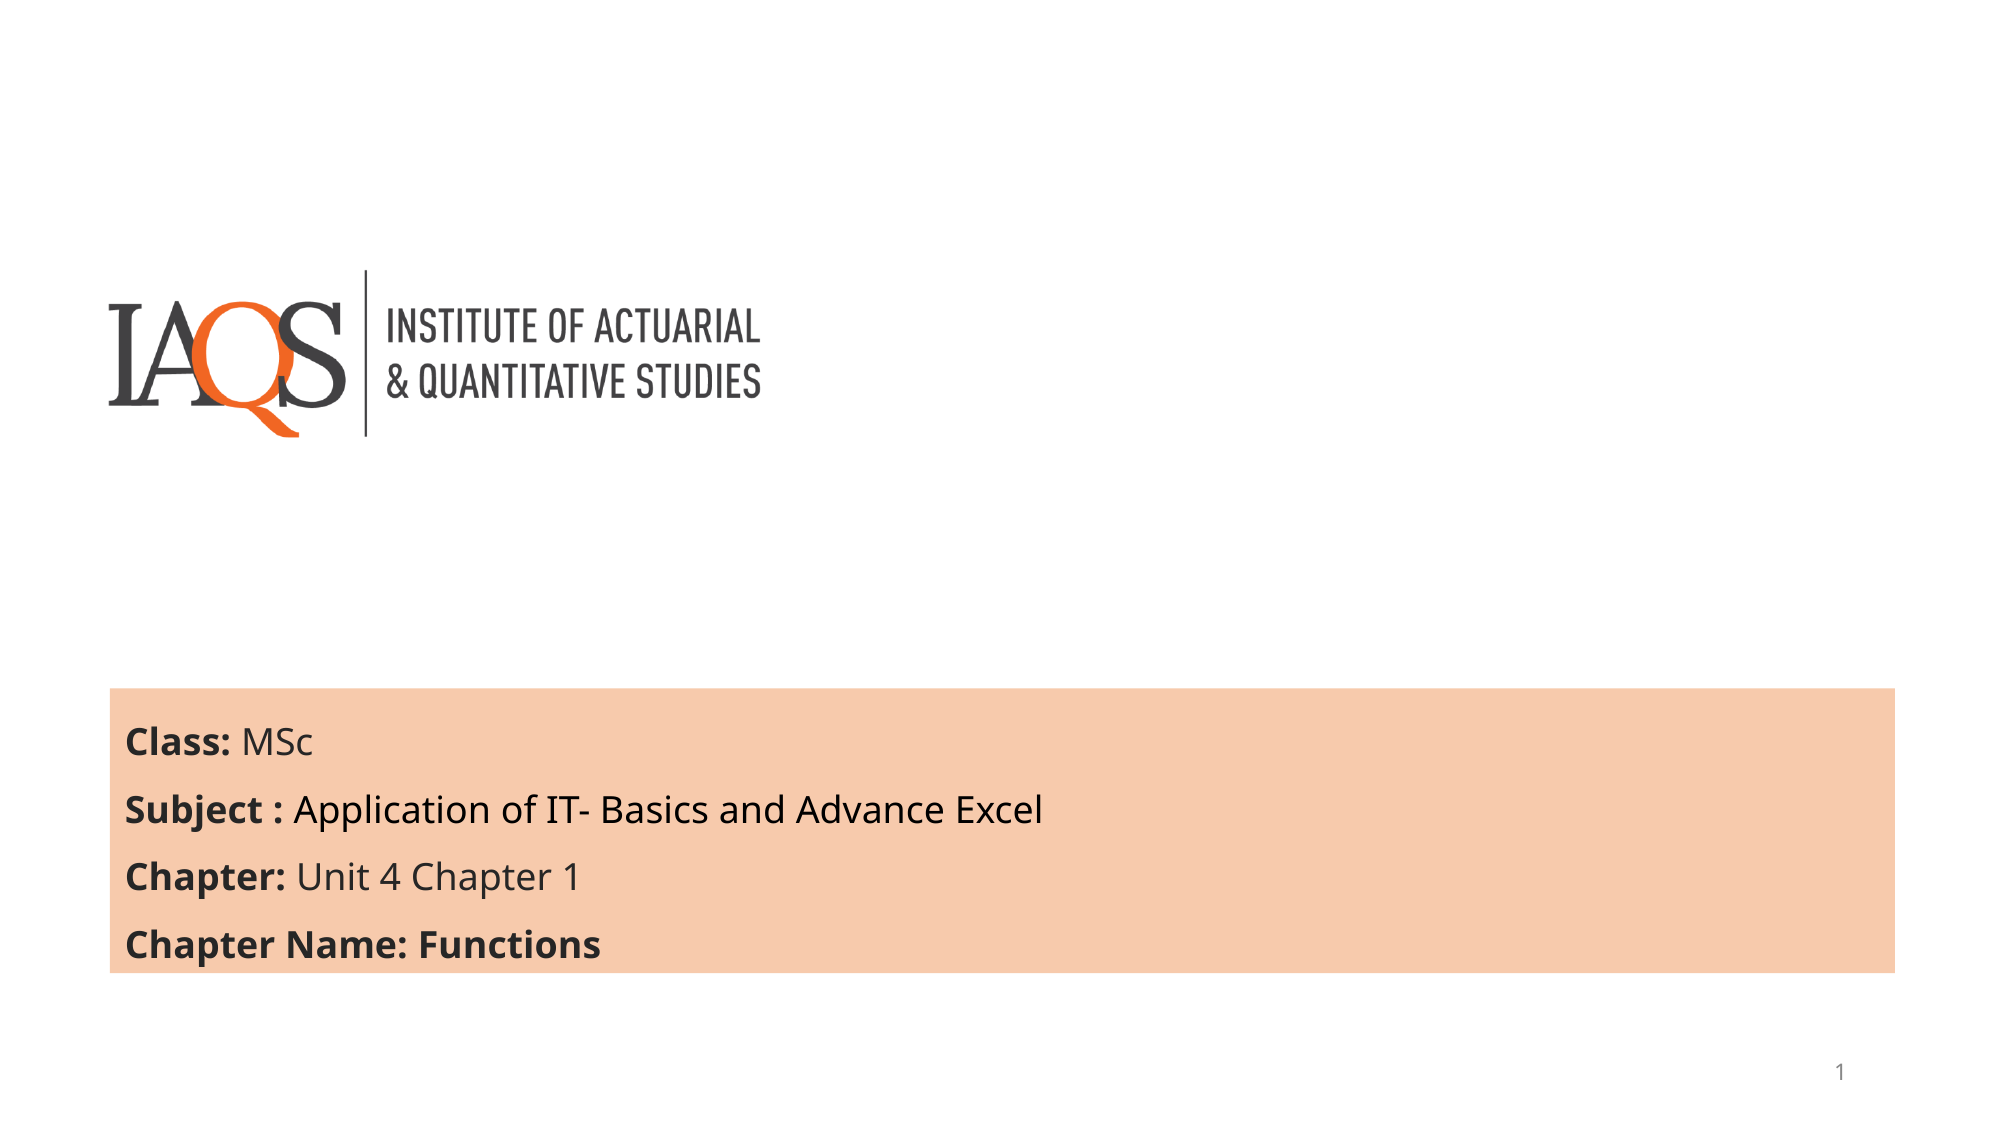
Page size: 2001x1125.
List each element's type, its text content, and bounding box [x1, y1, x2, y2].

picture [67, 261, 801, 447]
slide_number ‹#› [1412, 1042, 1863, 1103]
text_box Class: MSc Subject : Application of IT- Basics and Advance Excel Chapter: Unit 4 Chapter 1 Chapter Name: Functions [109, 688, 1895, 974]
